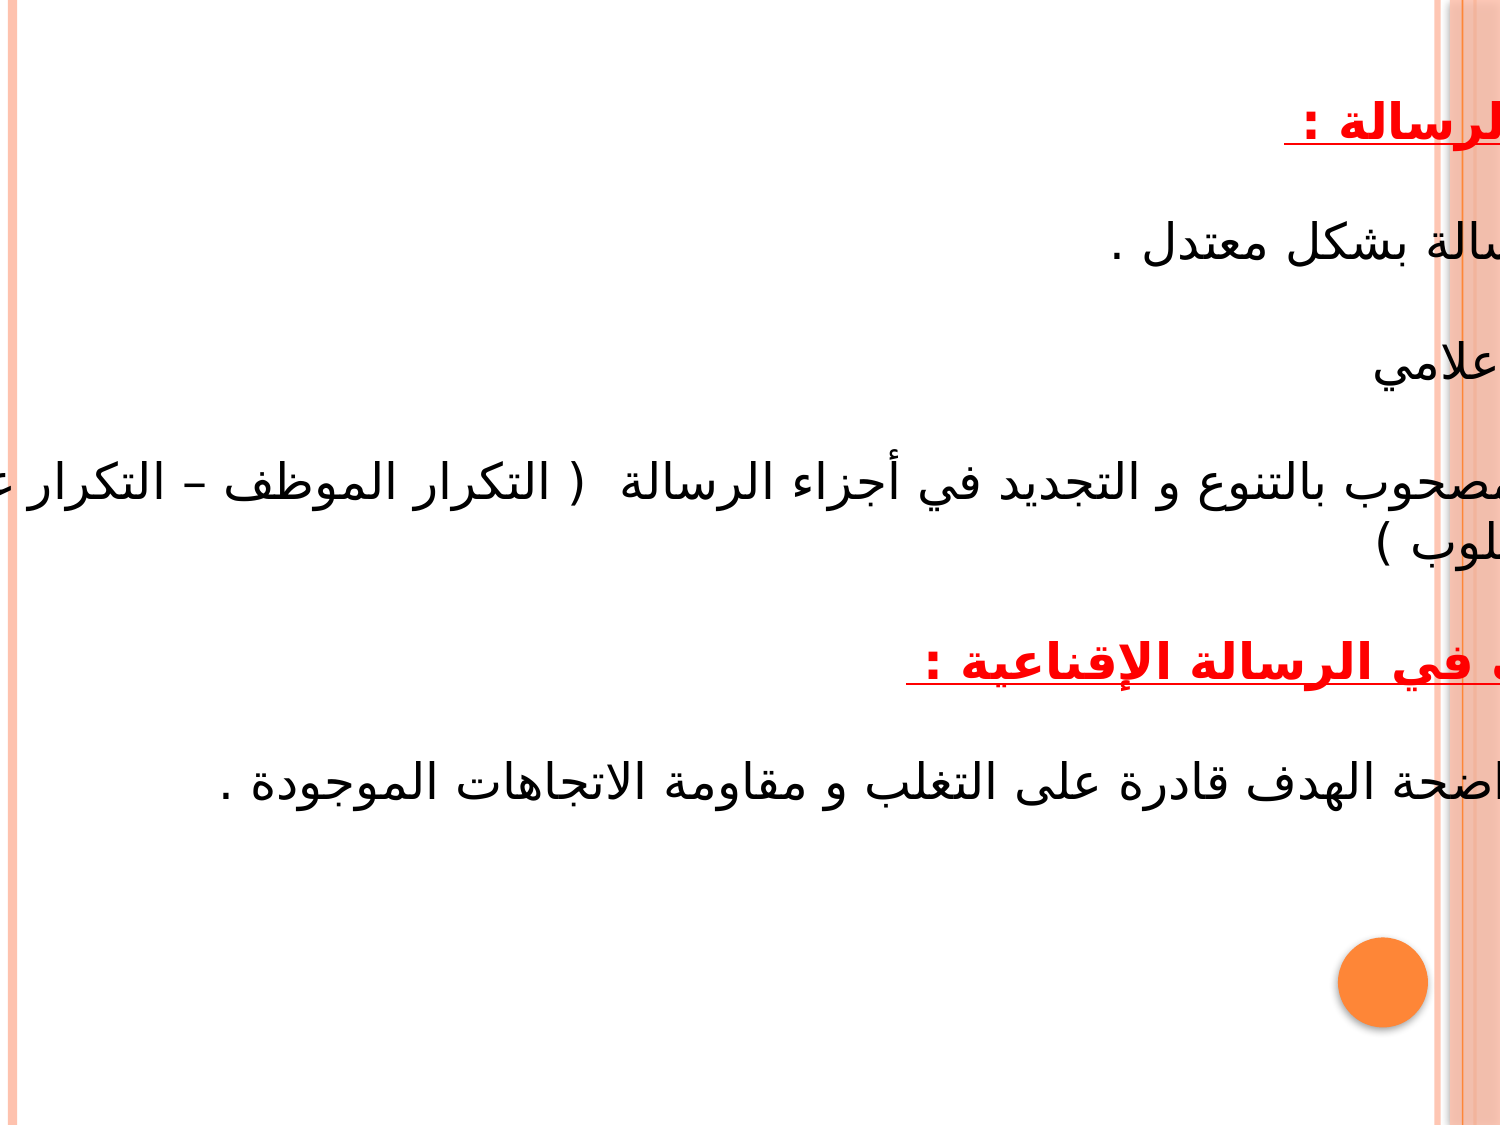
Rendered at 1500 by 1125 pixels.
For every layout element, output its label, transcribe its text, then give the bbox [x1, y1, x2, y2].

text_box 5- تكرار الرسالة : تكرار الرسالة بشكل معتدل . التشبع الإعلامي التكرار المصحوب بالتنوع و التجديد في أجزاء الرسالة ( التكرار الموظف – التكرار غير النمطي او غير المقلوب ) 6- الهدف في الرسالة الإقناعية : الرسالة واضحة الهدف قادرة على التغلب و مقاومة الاتجاهات الموجودة . [0, 81, 1500, 952]
